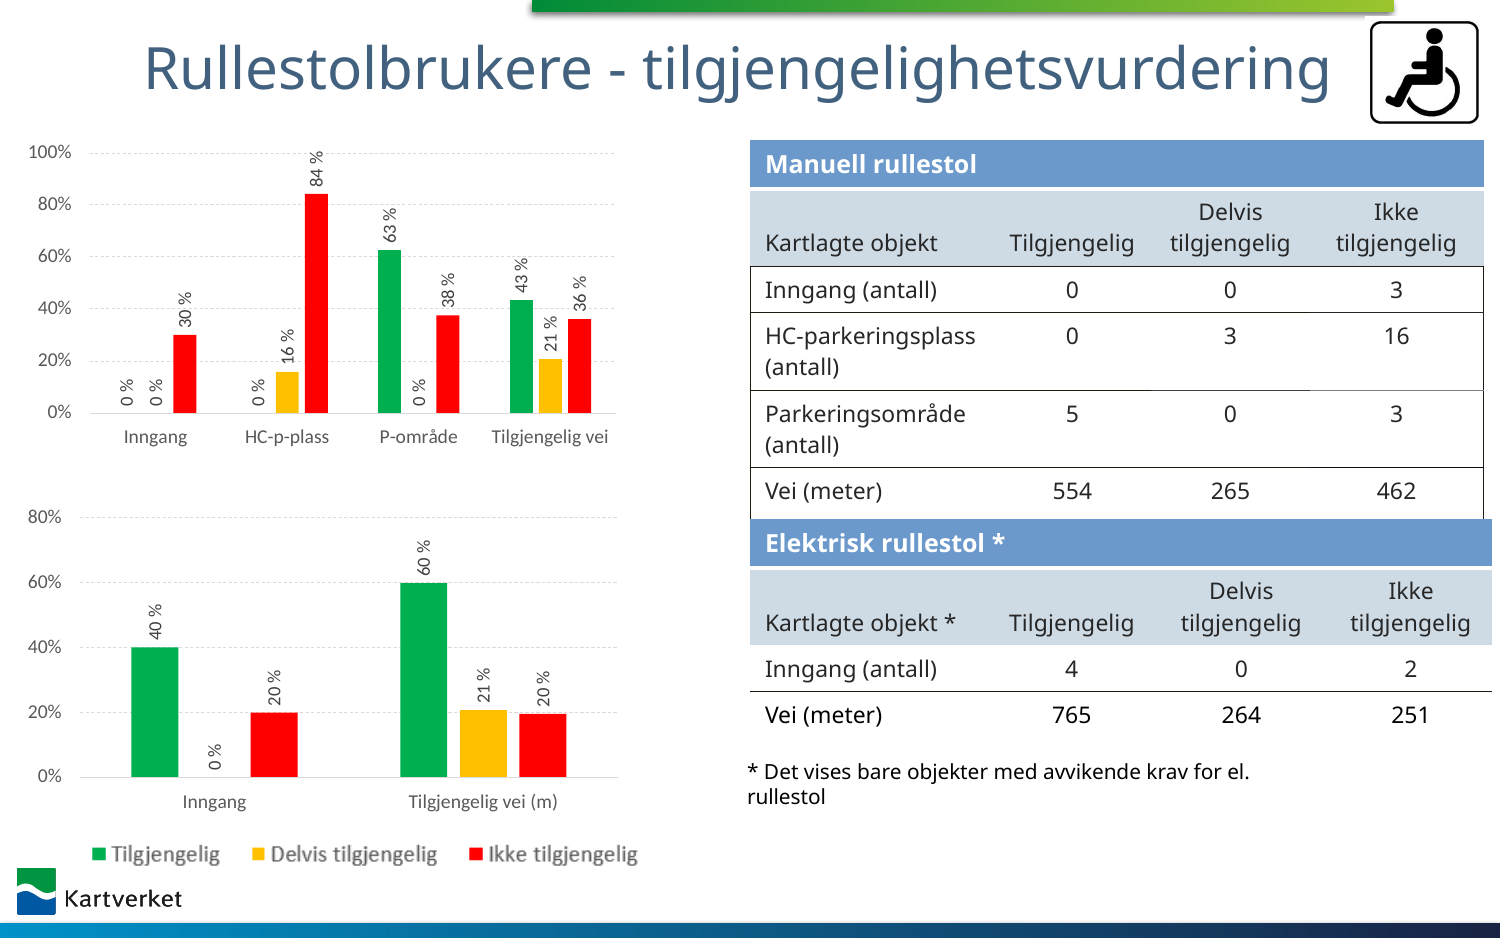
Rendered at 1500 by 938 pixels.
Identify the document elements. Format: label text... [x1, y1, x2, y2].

table_cell 4 [991, 645, 1153, 691]
picture [20, 135, 629, 457]
table_cell 0 [1151, 391, 1310, 467]
table_cell Inngang (antall) [750, 645, 991, 691]
table_cell 3 [1151, 313, 1310, 390]
table_cell 3 [1310, 267, 1483, 312]
table_cell Kartlagte objekt [750, 191, 994, 266]
text_box * Det vises bare objekter med avvikende krav for el. rullestol [732, 751, 1317, 816]
table_cell HC-parkeringsplass (antall) [751, 313, 994, 390]
table_cell 3 [1310, 391, 1483, 467]
table_cell Ikke tilgjengelig [1330, 570, 1492, 645]
table_cell Ikke tilgjengelig [1310, 191, 1484, 266]
table_cell 0 [994, 267, 1151, 312]
picture [20, 499, 630, 822]
table_cell Tilgjengelig [994, 191, 1151, 266]
table_cell 554 [994, 468, 1151, 519]
table_cell Inngang (antall) [751, 267, 994, 312]
table_cell Tilgjengelig [991, 570, 1153, 645]
table_cell 265 [1151, 468, 1310, 519]
table_header Manuell rullestol [750, 140, 1484, 187]
table_cell Vei (meter) [750, 692, 991, 738]
table_cell Delvis tilgjengelig [1153, 570, 1330, 645]
table_cell 251 [1330, 692, 1492, 738]
table_cell Vei (meter) [751, 468, 994, 519]
text_box Rullestolbrukere - tilgjengelighetsvurdering [39, 12, 1348, 109]
table_cell 0 [1151, 267, 1310, 312]
table_cell 16 [1310, 313, 1483, 390]
table_cell 5 [994, 391, 1151, 467]
table_cell 0 [1153, 645, 1330, 691]
table_cell Delvis tilgjengelig [1151, 191, 1310, 266]
table_cell Kartlagte objekt * [750, 570, 991, 645]
table_cell 765 [991, 692, 1153, 738]
table_header Elektrisk rullestol * [750, 519, 1492, 566]
table_cell 462 [1310, 468, 1483, 519]
table_cell 0 [994, 313, 1151, 390]
table_cell 2 [1330, 645, 1492, 691]
table_cell Parkeringsområde (antall) [751, 391, 994, 467]
picture [86, 838, 643, 870]
table_cell 264 [1153, 692, 1330, 738]
picture [1365, 16, 1484, 129]
